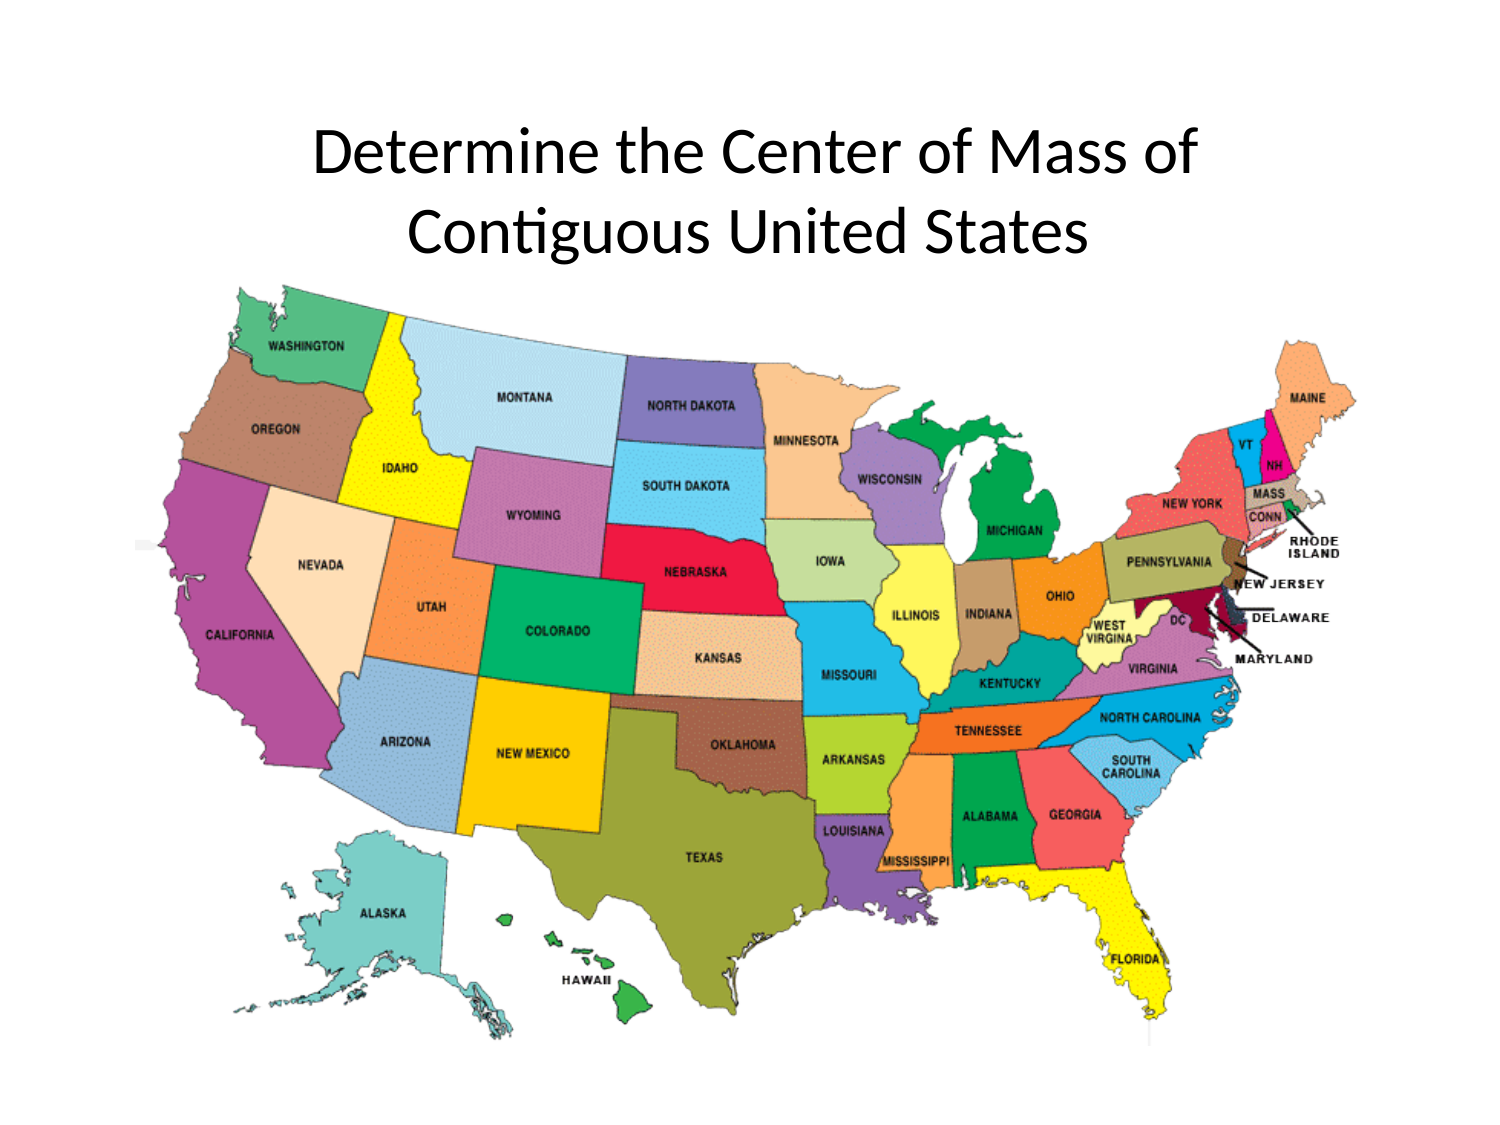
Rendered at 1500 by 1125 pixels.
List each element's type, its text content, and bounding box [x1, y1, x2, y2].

picture [135, 279, 1362, 1047]
text_box Determine the Center of Mass of Contiguous United States [204, 99, 1293, 275]
